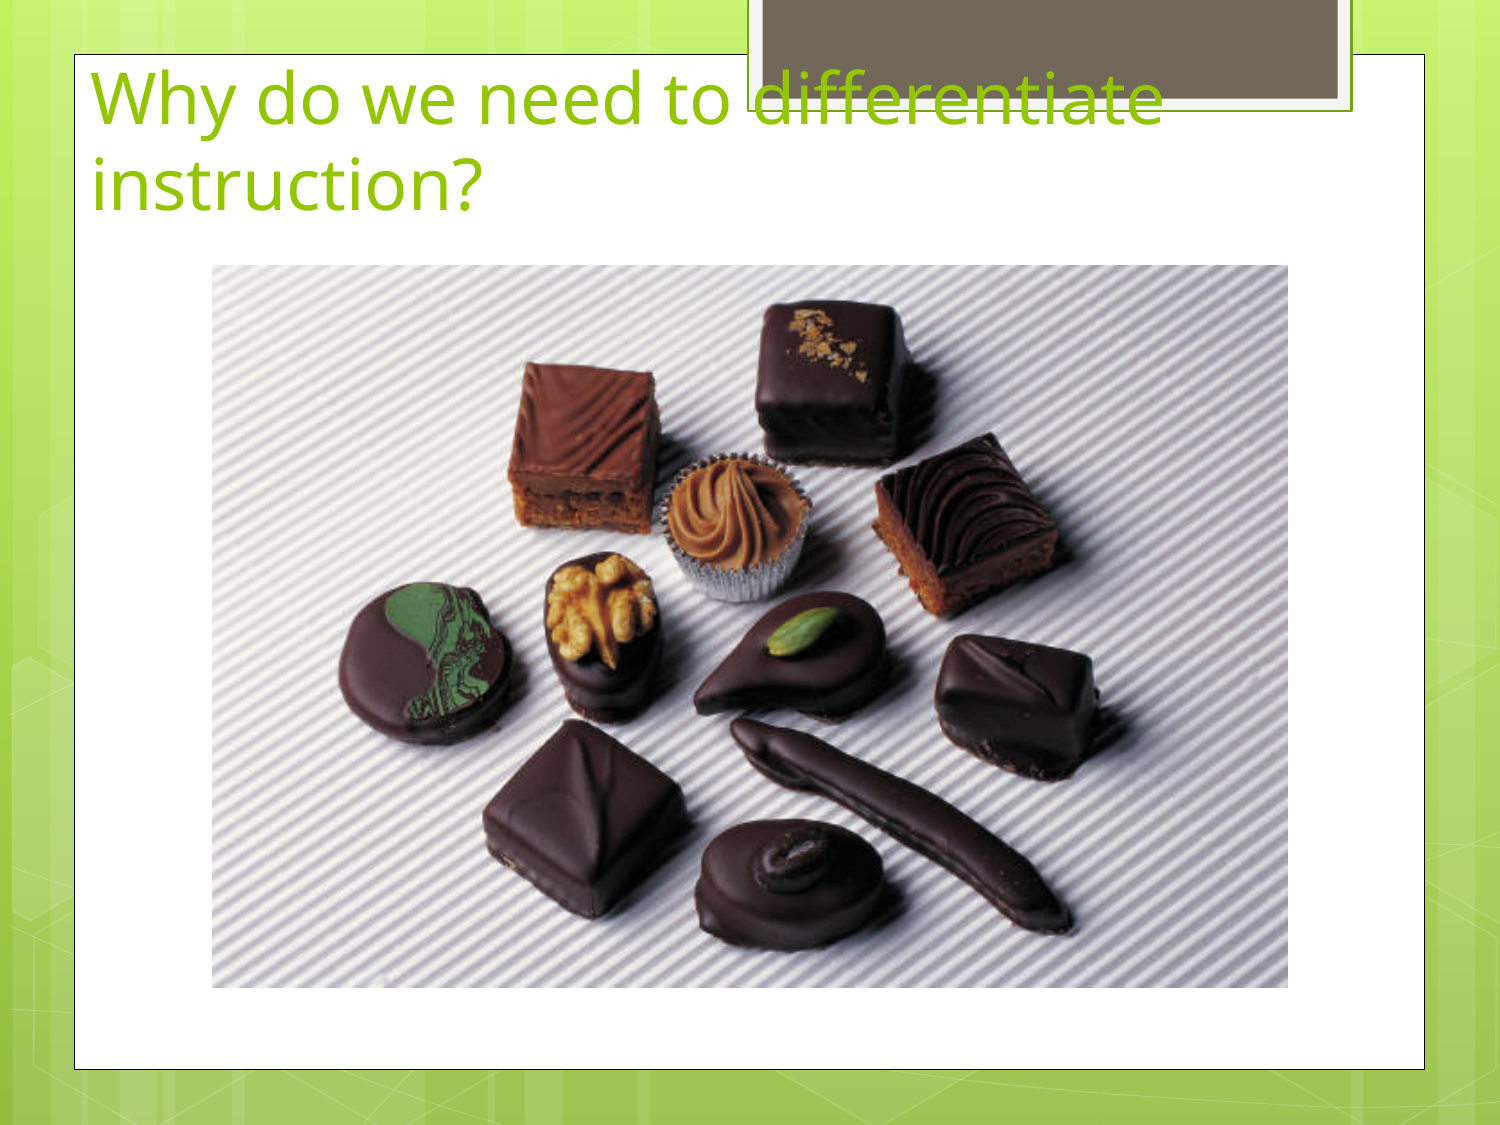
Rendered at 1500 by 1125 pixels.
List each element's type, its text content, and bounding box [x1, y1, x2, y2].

title Why do we need to differentiate instruction? [75, 45, 1500, 233]
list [212, 265, 1288, 988]
